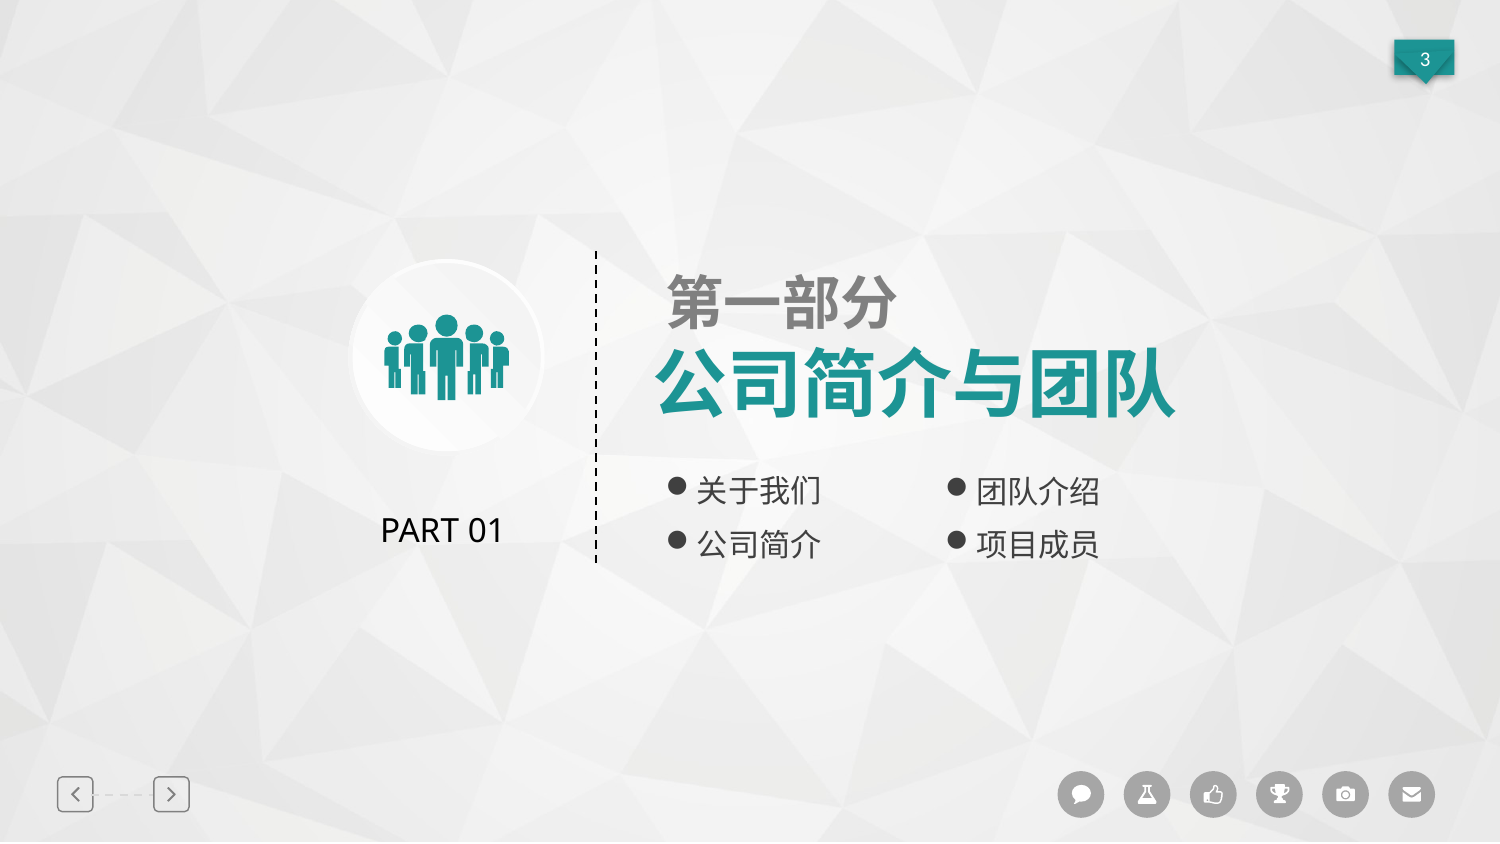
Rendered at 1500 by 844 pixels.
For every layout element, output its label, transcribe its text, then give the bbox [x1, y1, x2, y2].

text_box 第一部分 公司简介与团队 [637, 259, 1193, 434]
text_box 关于我们 [665, 471, 996, 510]
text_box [1321, 770, 1370, 819]
text_box 团队介绍 [945, 472, 1275, 510]
text_box PART 01 [380, 508, 529, 549]
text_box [1388, 770, 1436, 819]
text_box 公司简介 [665, 525, 945, 563]
picture [0, 0, 1500, 842]
text_box 项目成员 [945, 525, 1275, 564]
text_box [1189, 770, 1237, 819]
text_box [1123, 770, 1171, 819]
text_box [1255, 770, 1304, 819]
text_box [1057, 770, 1105, 819]
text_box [348, 258, 545, 456]
